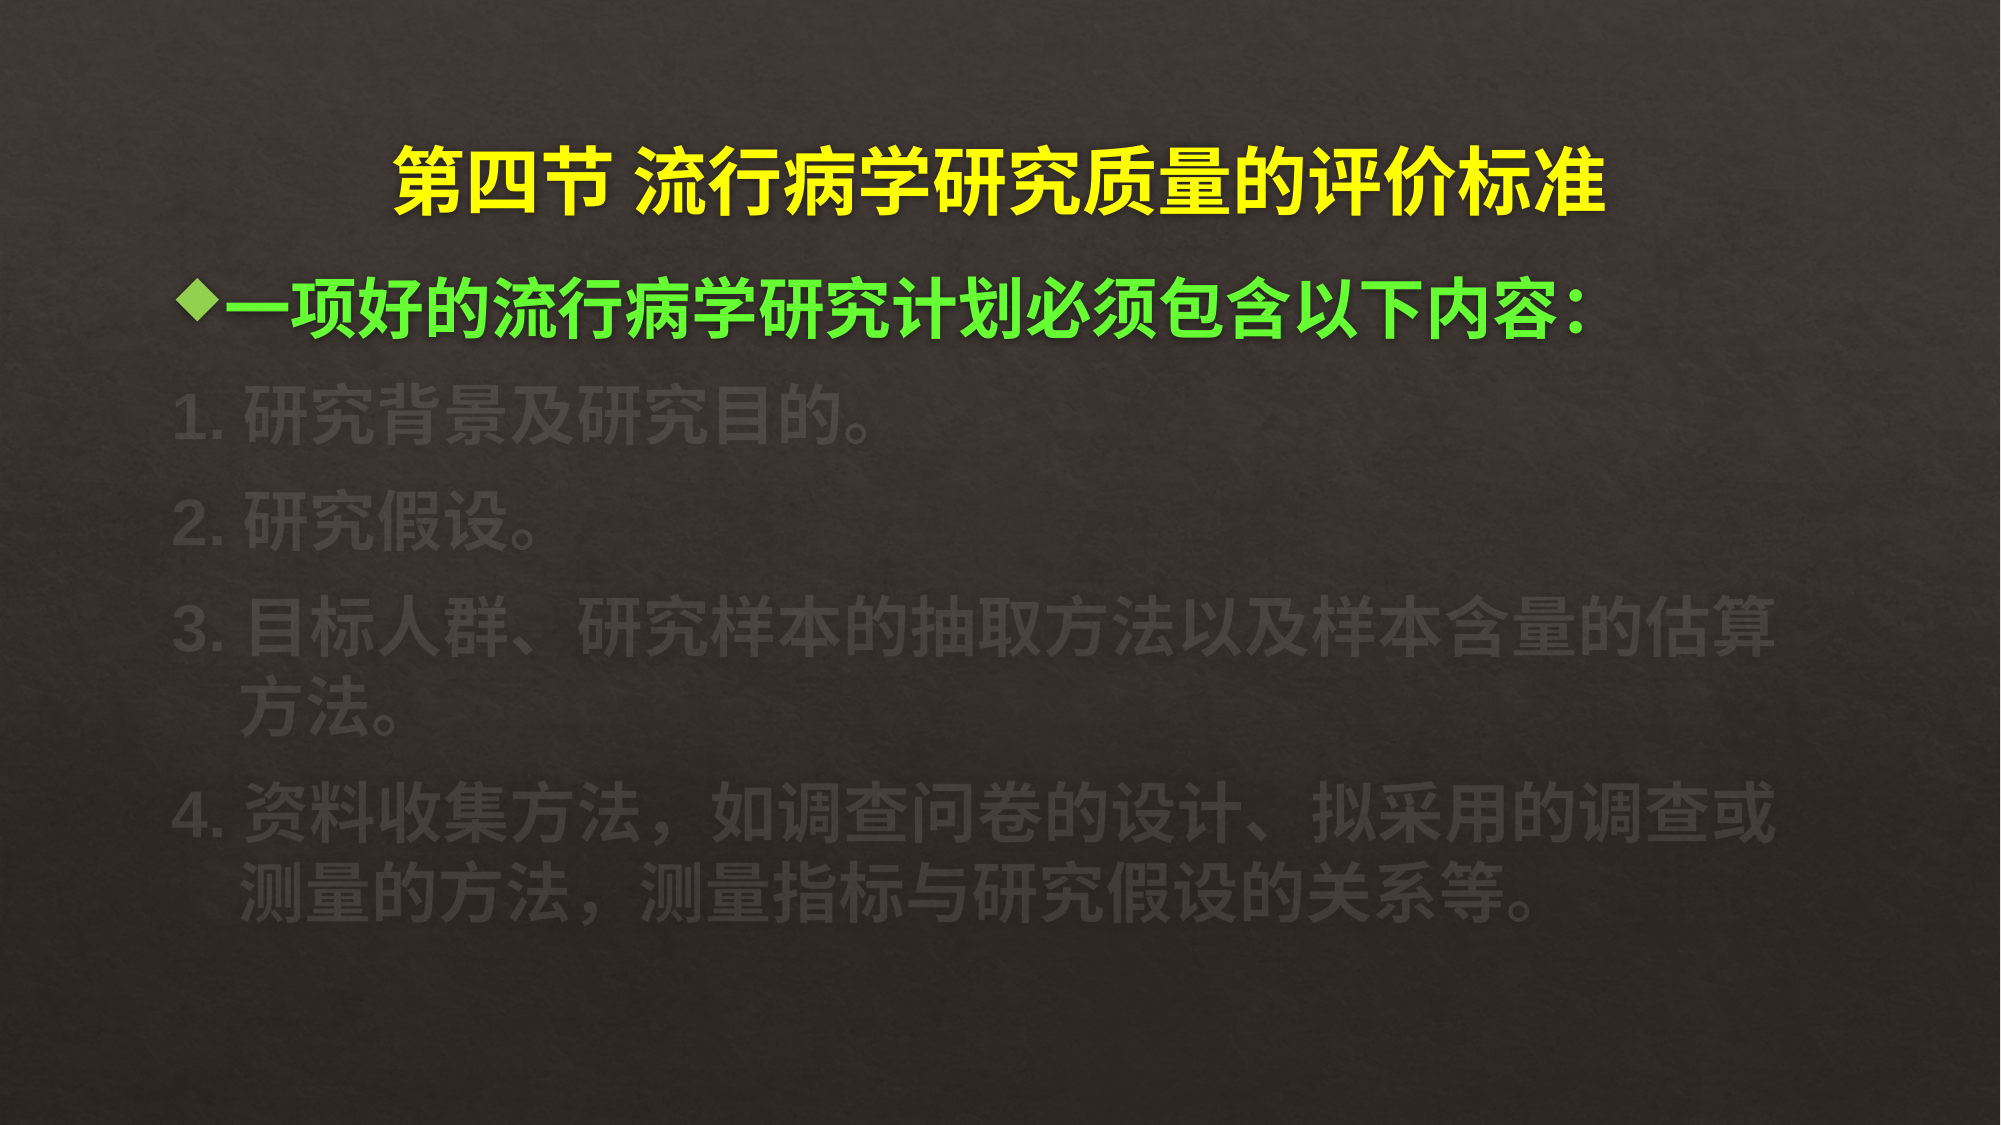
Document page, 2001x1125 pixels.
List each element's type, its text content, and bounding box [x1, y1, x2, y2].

title 第四节 流行病学研究质量的评价标准 [149, 99, 1849, 254]
list 一项好的流行病学研究计划必须包含以下内容： 1.研究背景及研究目的。 2.研究假设。 3.目标人群、研究样本的抽取方法以及样本含量的估算方法。 4.资料收集方法，如调查问卷的设计、拟采用的调查或测量的方法，测量指标与研究假设的关系等。 [149, 259, 1849, 1014]
